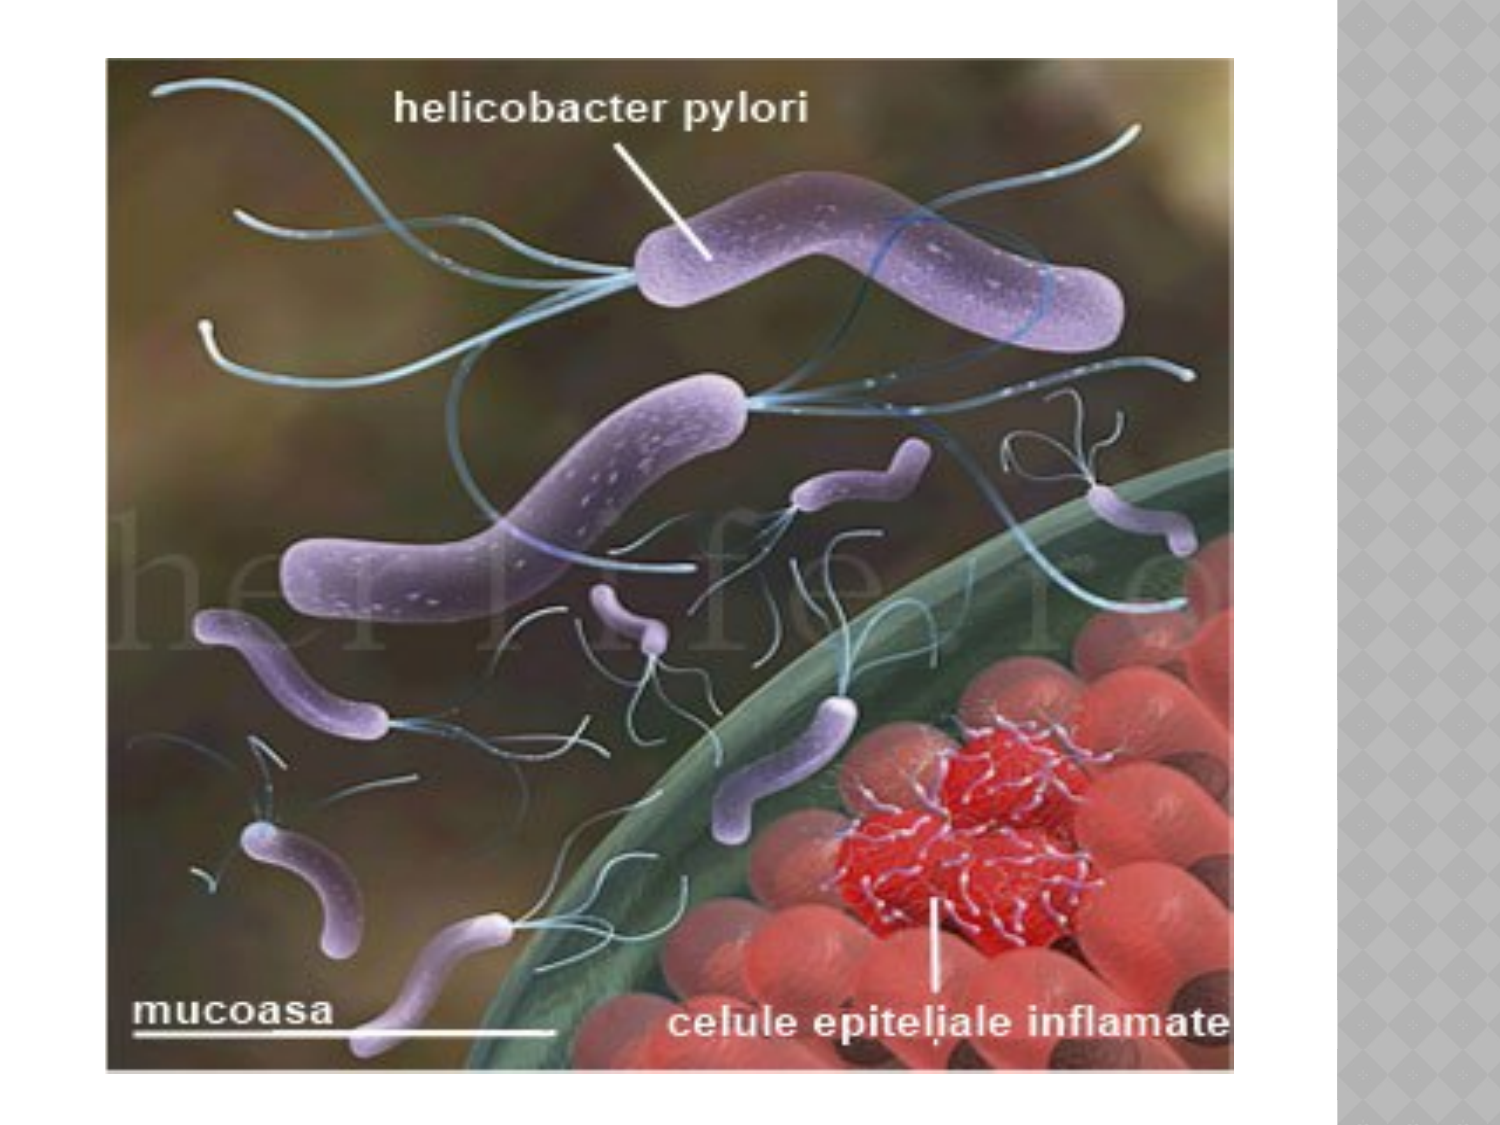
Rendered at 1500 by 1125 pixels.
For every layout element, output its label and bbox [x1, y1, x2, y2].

list [104, 58, 1235, 1075]
